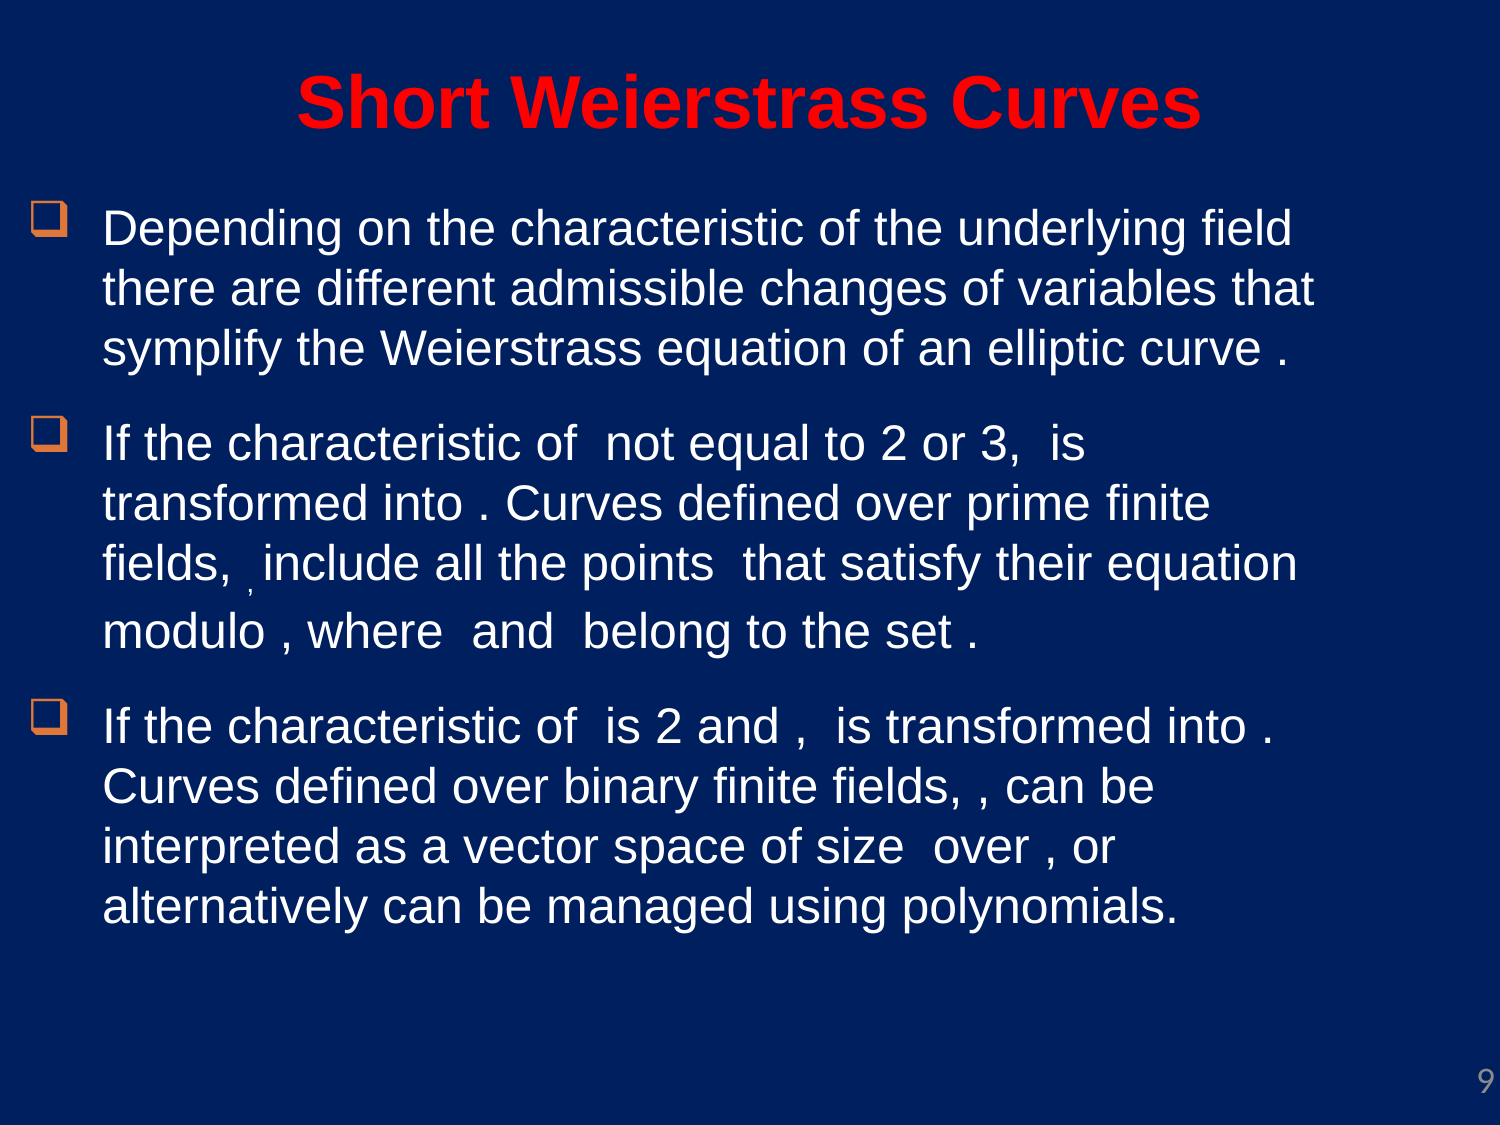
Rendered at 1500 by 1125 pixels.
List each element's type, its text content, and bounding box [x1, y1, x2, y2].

text_box 9 [1432, 1056, 1495, 1102]
title Short Weierstrass Curves [44, 53, 1456, 145]
